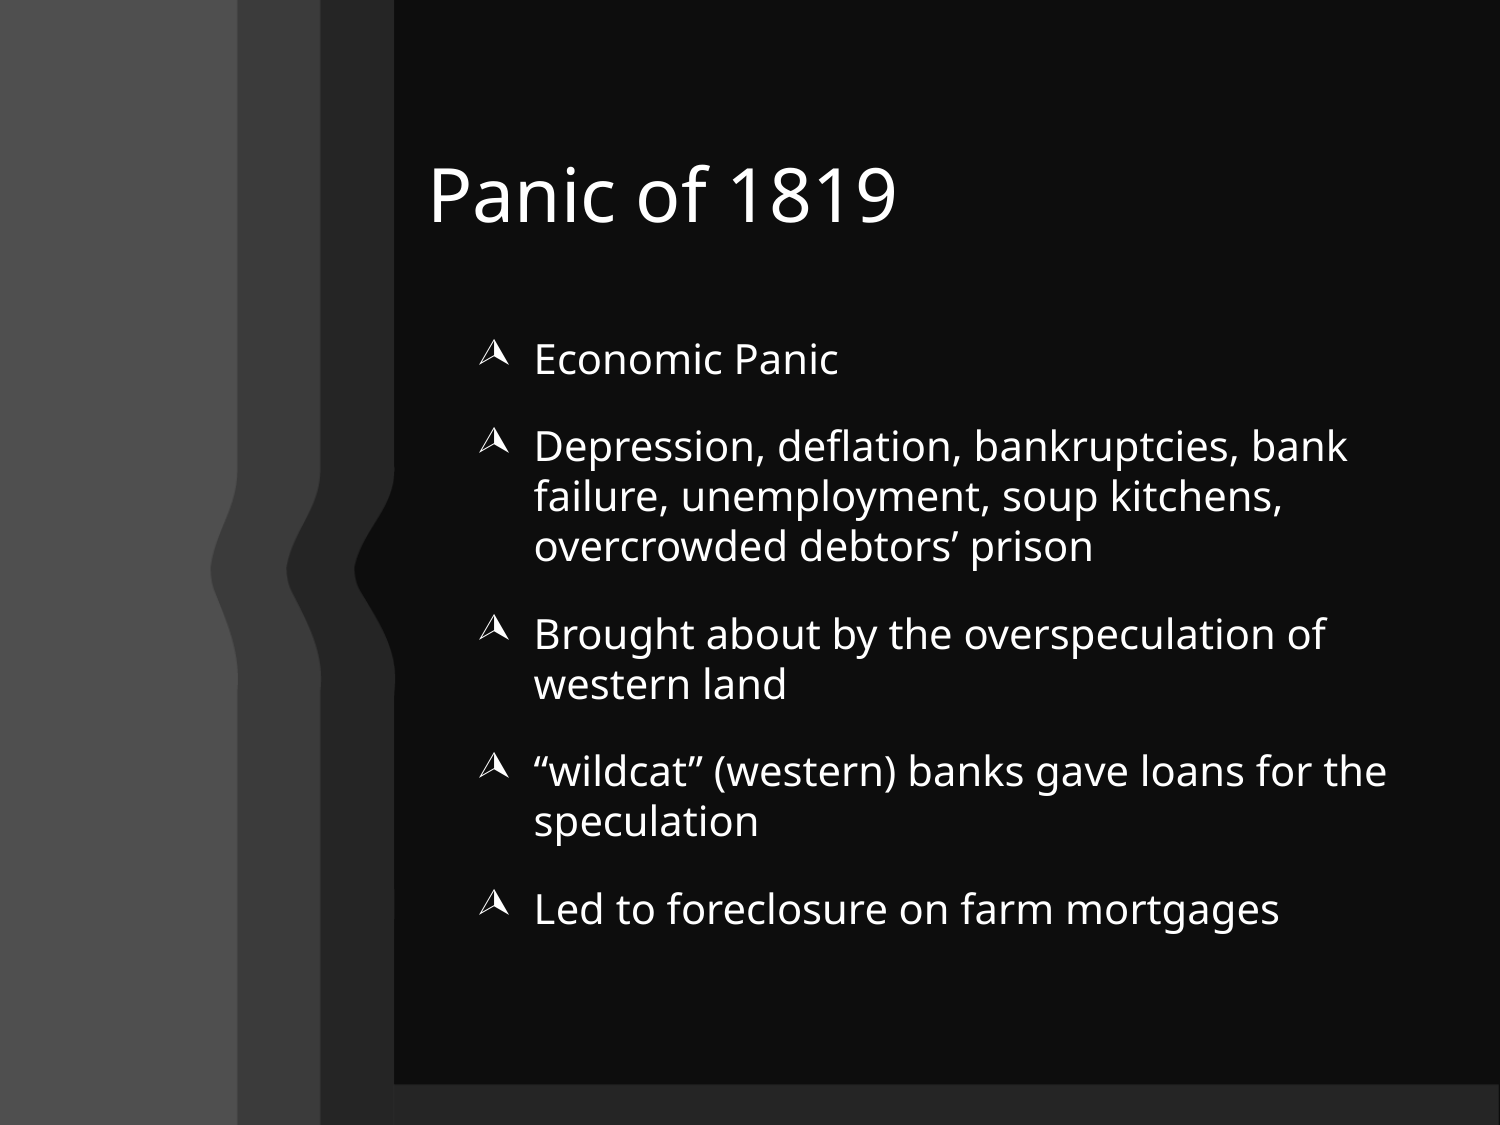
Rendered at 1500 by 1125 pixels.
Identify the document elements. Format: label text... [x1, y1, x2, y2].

list Economic Panic Depression, deflation, bankruptcies, bank failure, unemployment, soup kitchens, overcrowded debtors’ prison Brought about by the overspeculation of western land “wildcat” (western) banks gave loans for the speculation Led to foreclosure on farm mortgages [462, 324, 1425, 1000]
picture [0, 0, 1500, 1125]
title Panic of 1819 [412, 57, 1425, 246]
